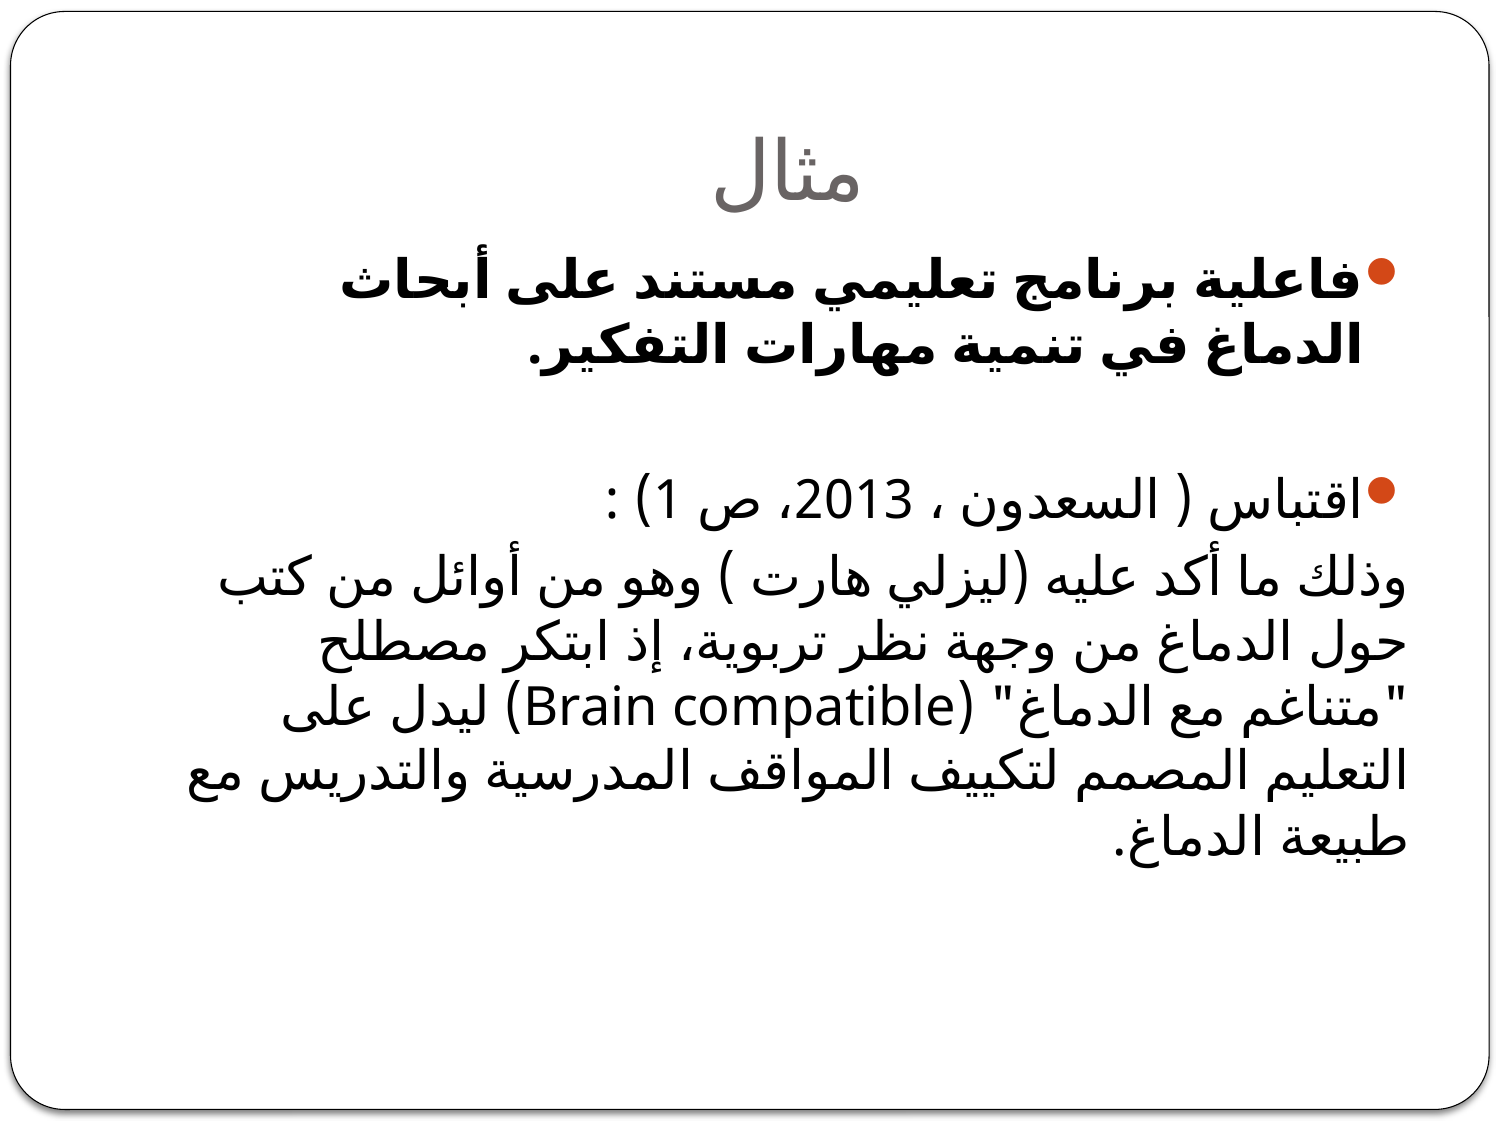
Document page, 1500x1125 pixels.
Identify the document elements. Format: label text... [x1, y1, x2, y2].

title مثال [150, 45, 1425, 233]
list فاعلية برنامج تعليمي مستند على أبحاث الدماغ في تنمية مهارات التفكير. اقتباس ( السعدون ، 2013، ص 1) : وذلك ما أكد عليه (ليزلي هارت ) وهو من أوائل من كتب حول الدماغ من وجهة نظر تربوية، إذ ابتكر مصطلح "متناغم مع الدماغ" (Brain compatible) ليدل على التعليم المصمم لتكييف المواقف المدرسية والتدريس مع طبيعة الدماغ. [150, 237, 1425, 988]
